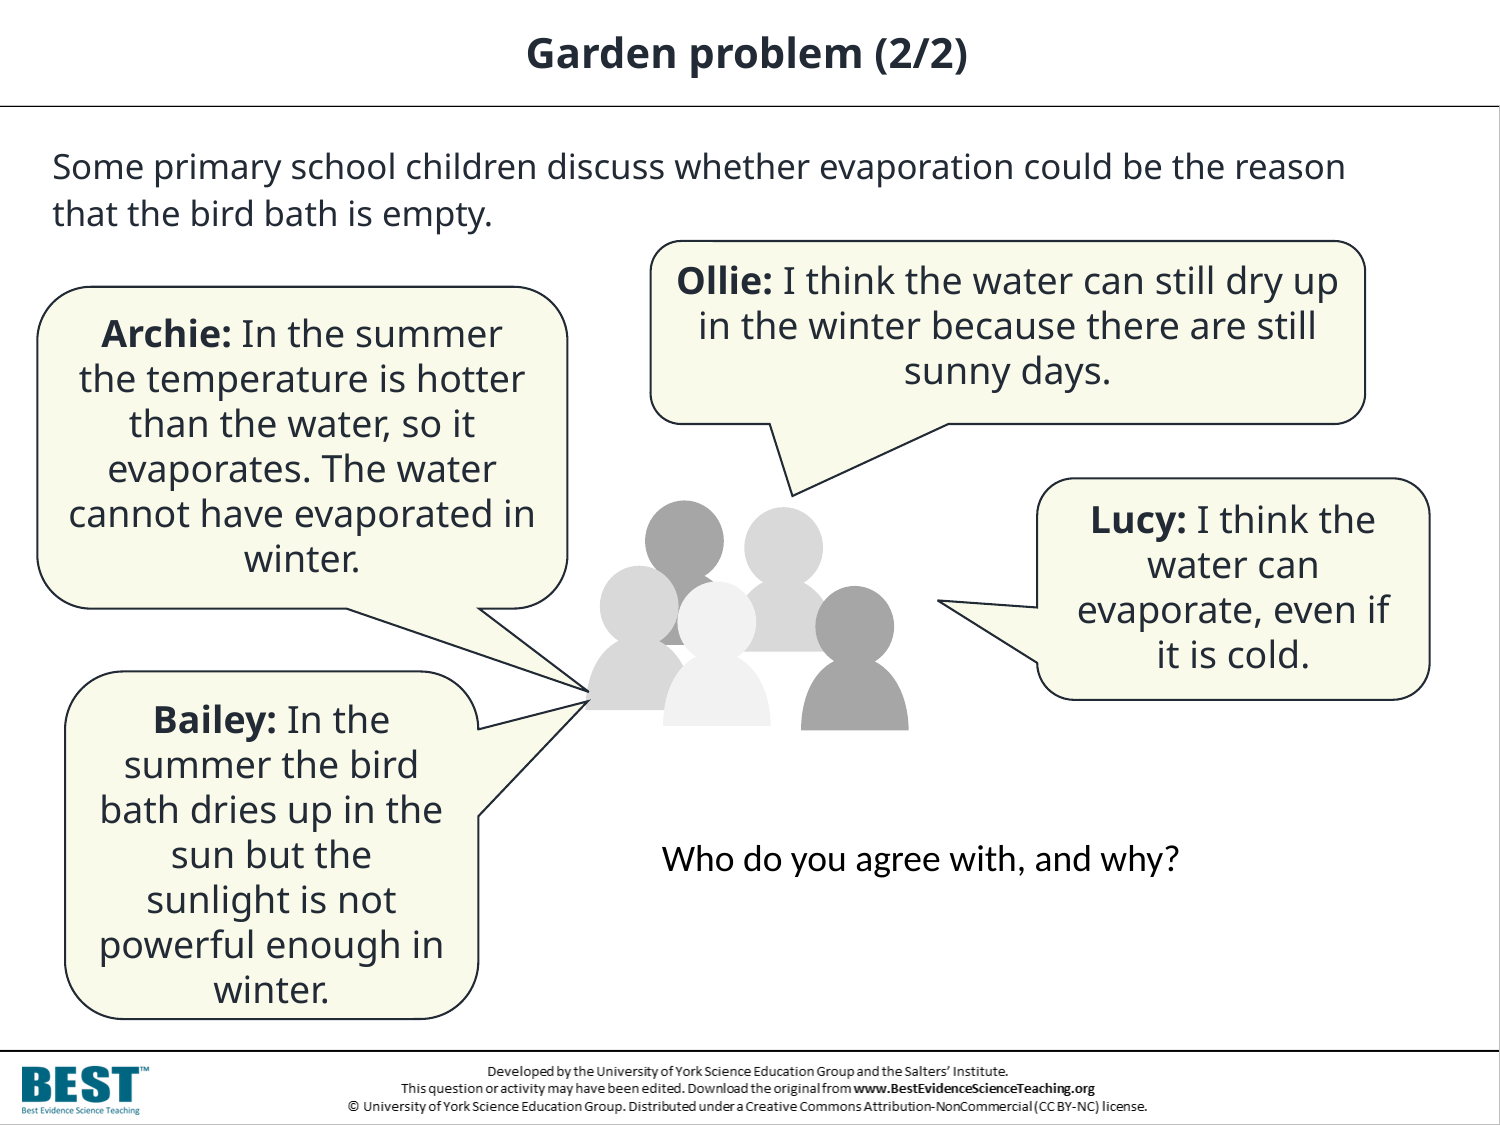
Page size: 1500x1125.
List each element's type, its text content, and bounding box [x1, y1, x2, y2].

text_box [585, 500, 909, 731]
picture [0, 105, 1500, 1125]
text_box Garden problem (2/2) [23, 4, 1471, 99]
